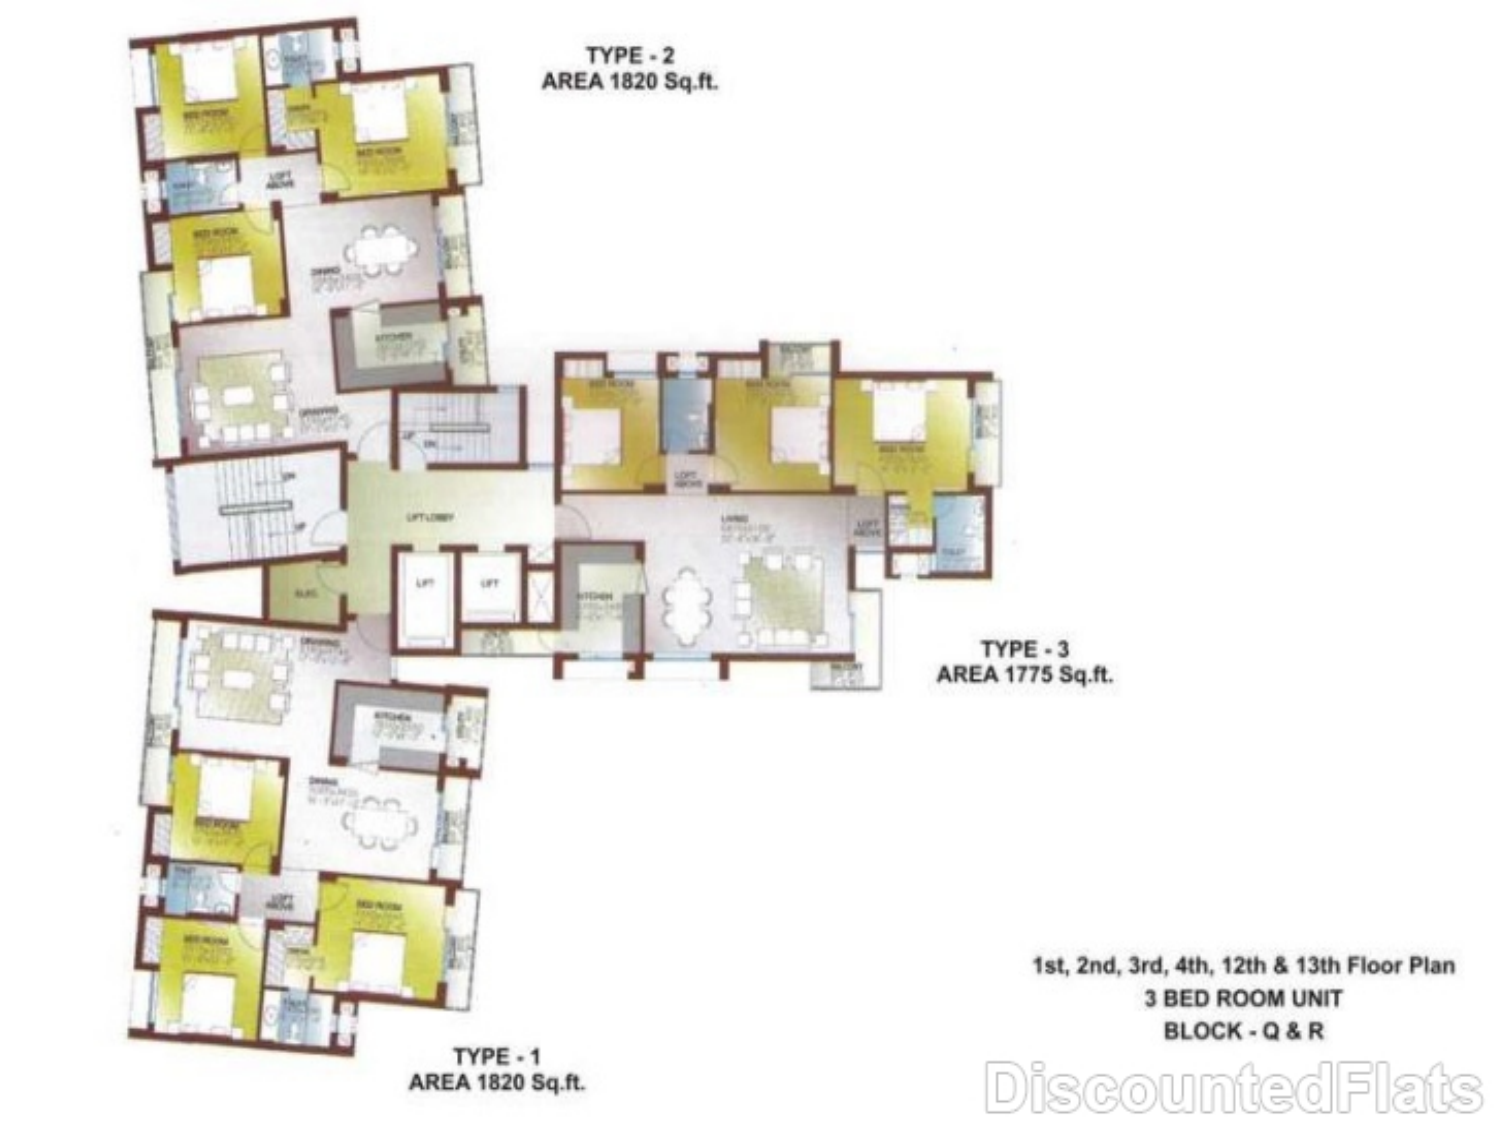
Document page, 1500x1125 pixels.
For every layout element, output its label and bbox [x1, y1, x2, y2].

list [0, 0, 1500, 1125]
